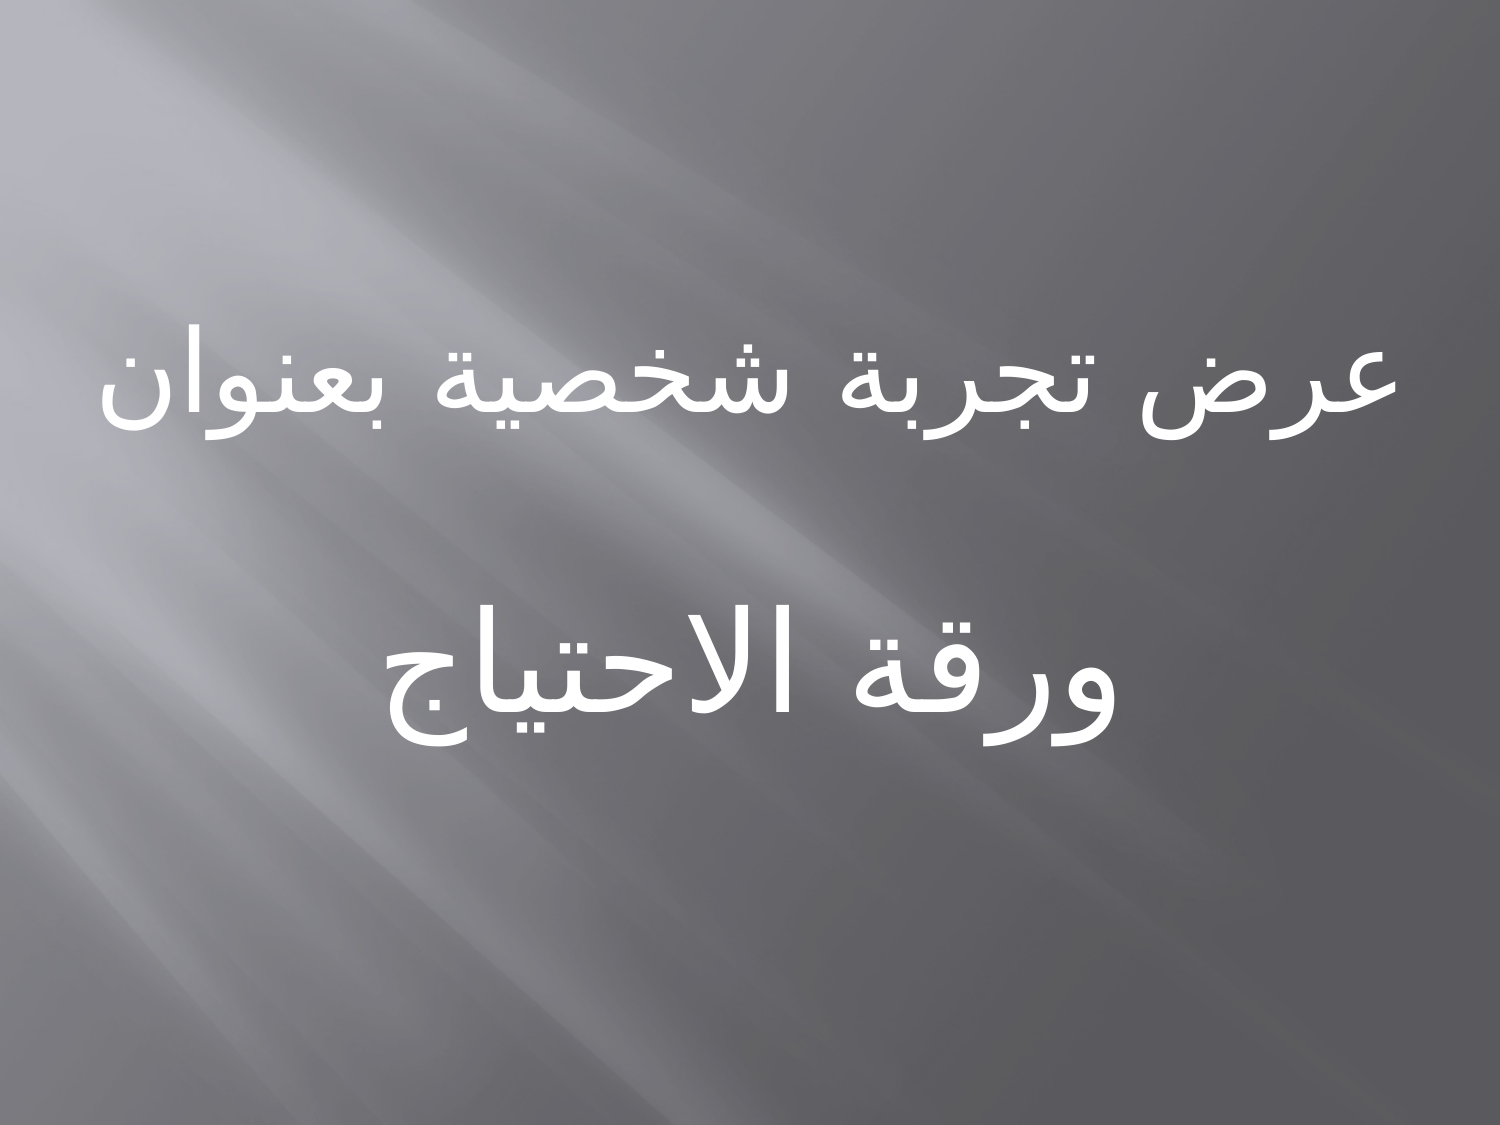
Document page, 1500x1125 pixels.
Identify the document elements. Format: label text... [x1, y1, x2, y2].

list عرض تجربة شخصية بعنوان ورقة الاحتياج [76, 137, 1427, 880]
